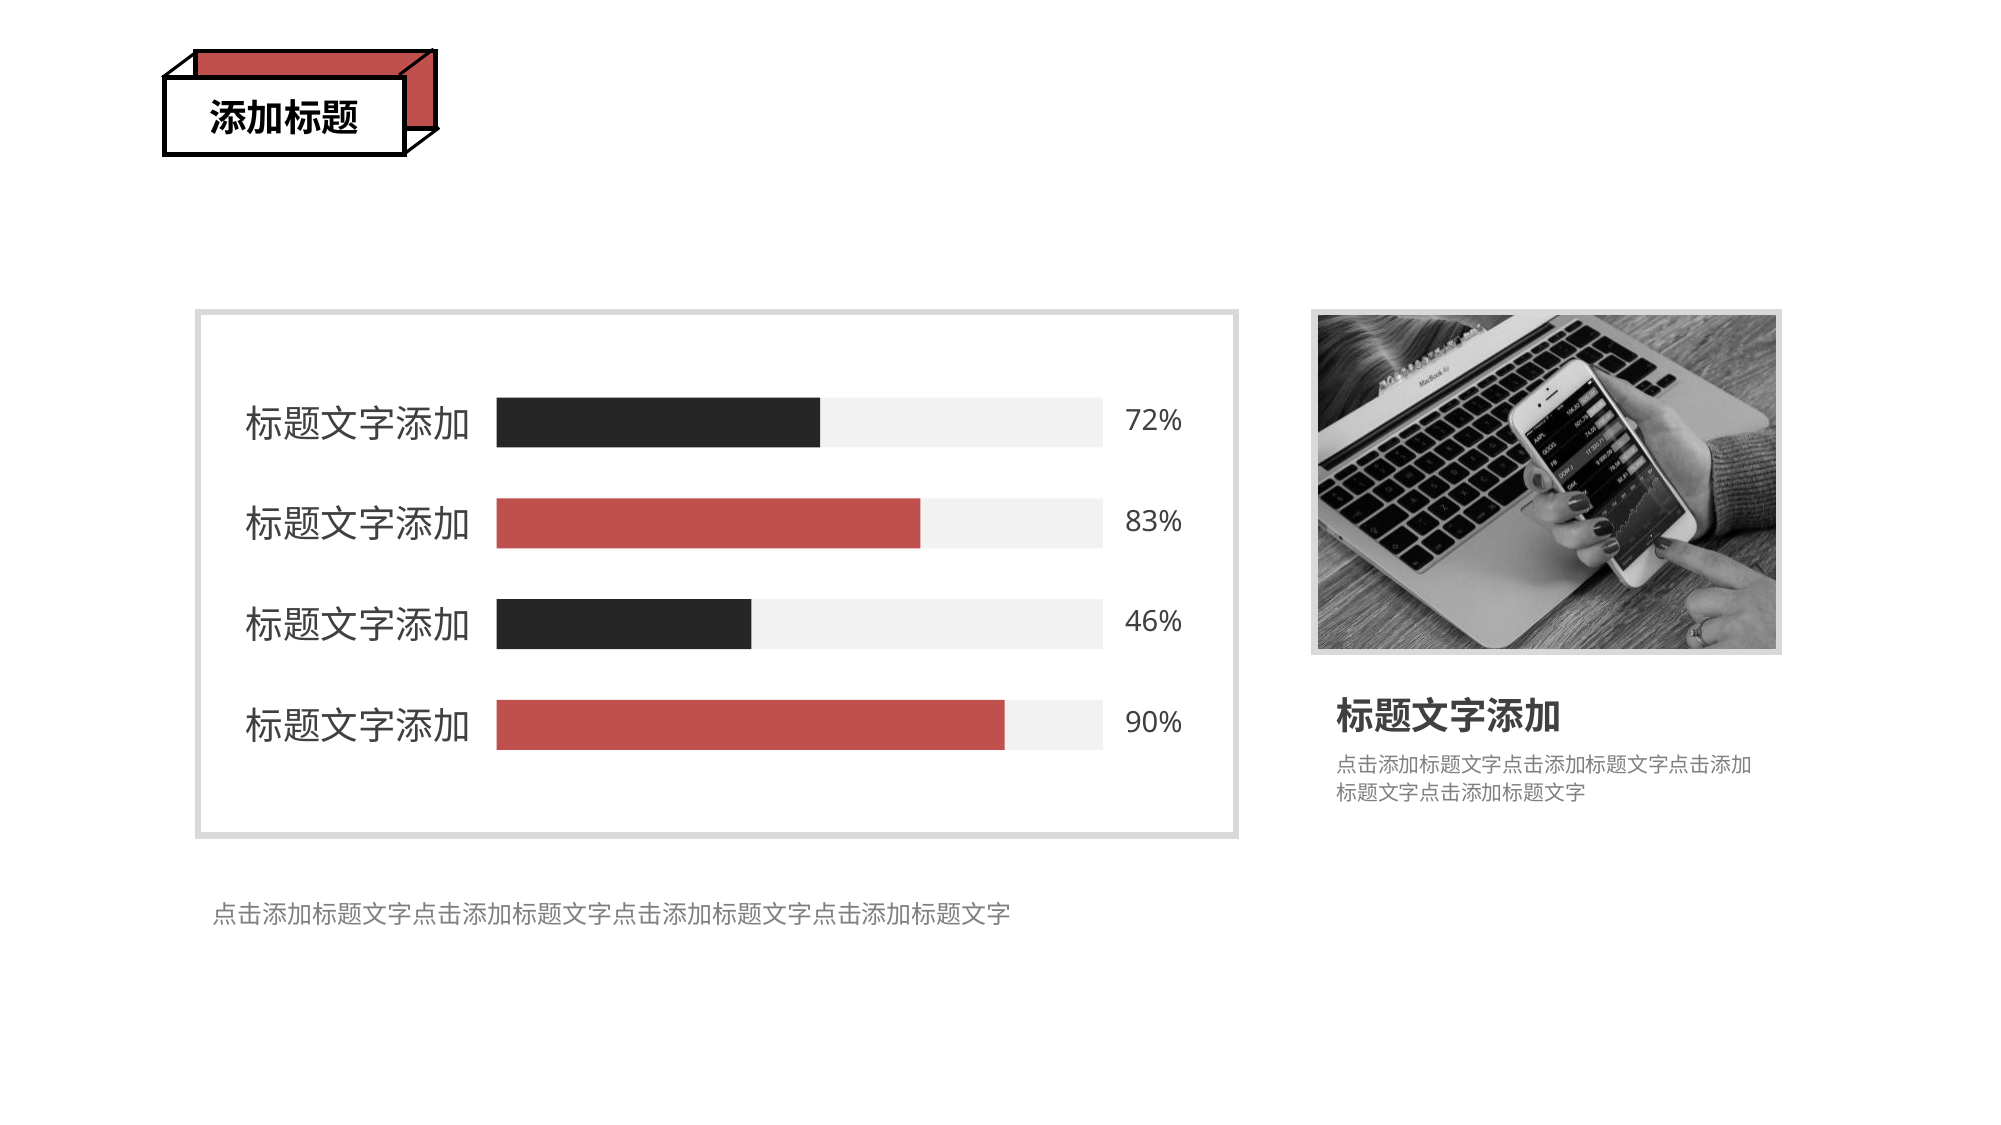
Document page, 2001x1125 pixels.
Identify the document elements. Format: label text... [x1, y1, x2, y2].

text_box 点击添加标题文字点击添加标题文字点击添加标题文字点击添加标题文字 [197, 886, 1798, 936]
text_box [197, 311, 1239, 836]
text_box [1321, 684, 1772, 812]
text_box [1313, 311, 1780, 653]
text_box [162, 48, 440, 155]
